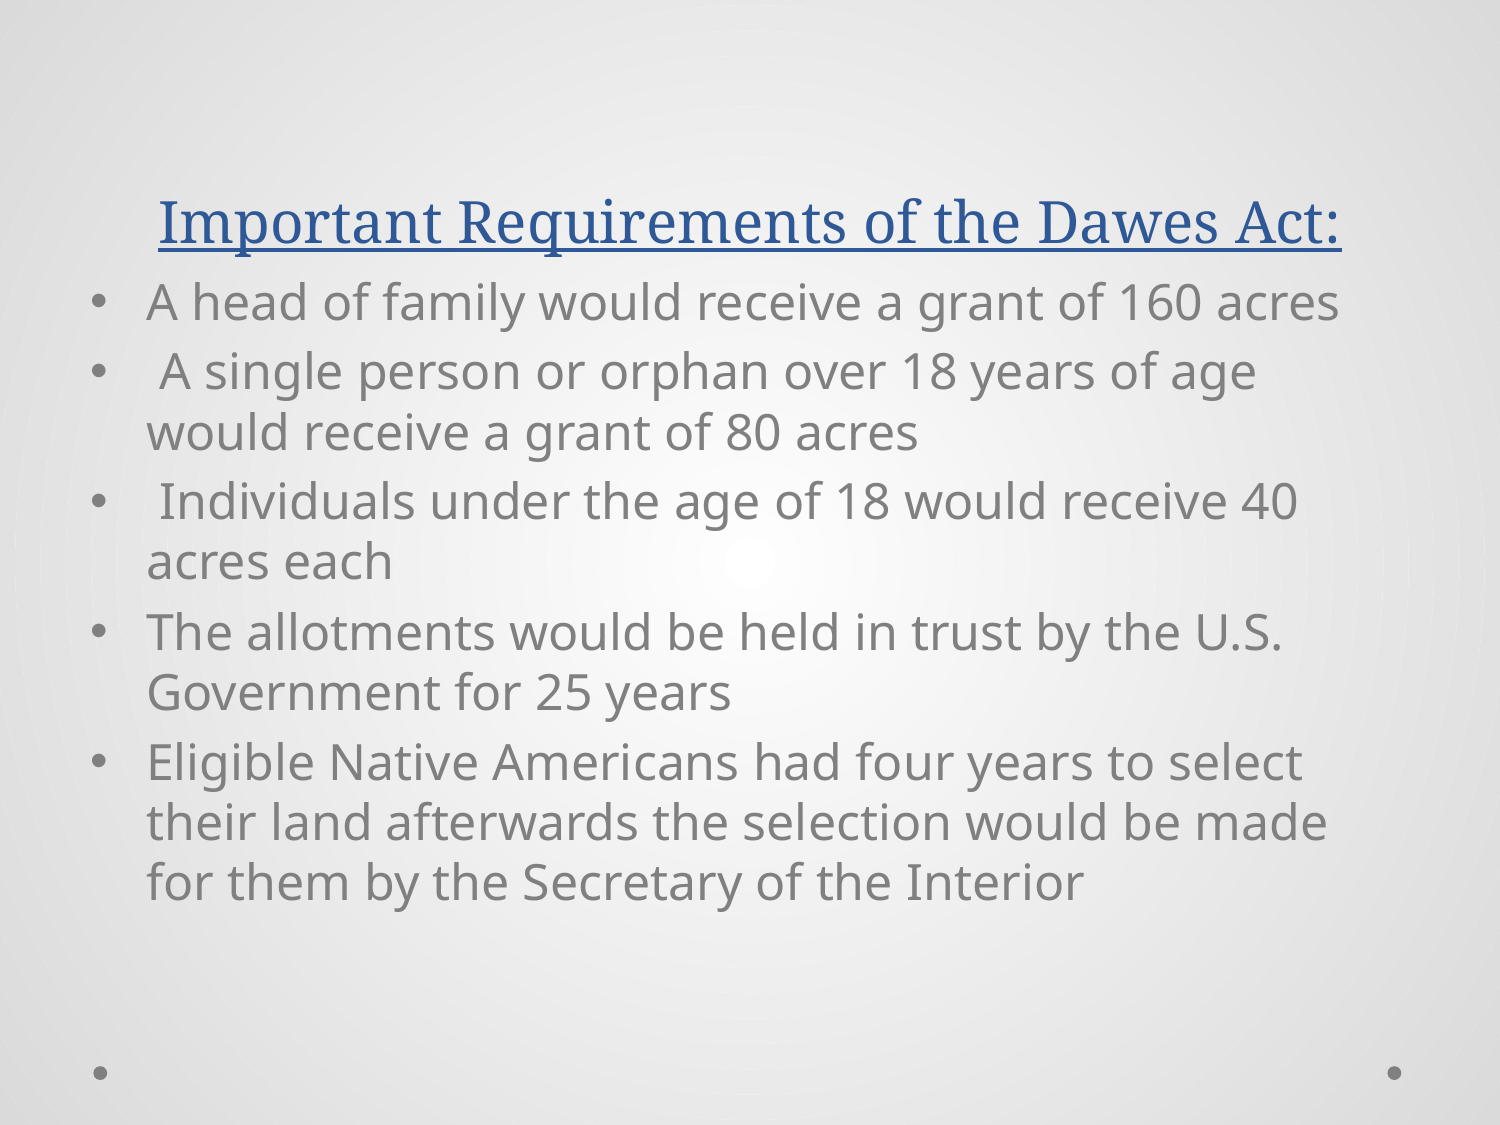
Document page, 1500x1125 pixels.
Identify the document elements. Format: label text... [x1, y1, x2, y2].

title Important Requirements of the Dawes Act: [75, 0, 1425, 262]
list A head of family would receive a grant of 160 acres A single person or orphan over 18 years of age would receive a grant of 80 acres Individuals under the age of 18 would receive 40 acres each The allotments would be held in trust by the U.S. Government for 25 years Eligible Native Americans had four years to select their land afterwards the selection would be made for them by the Secretary of the Interior [75, 262, 1425, 1005]
